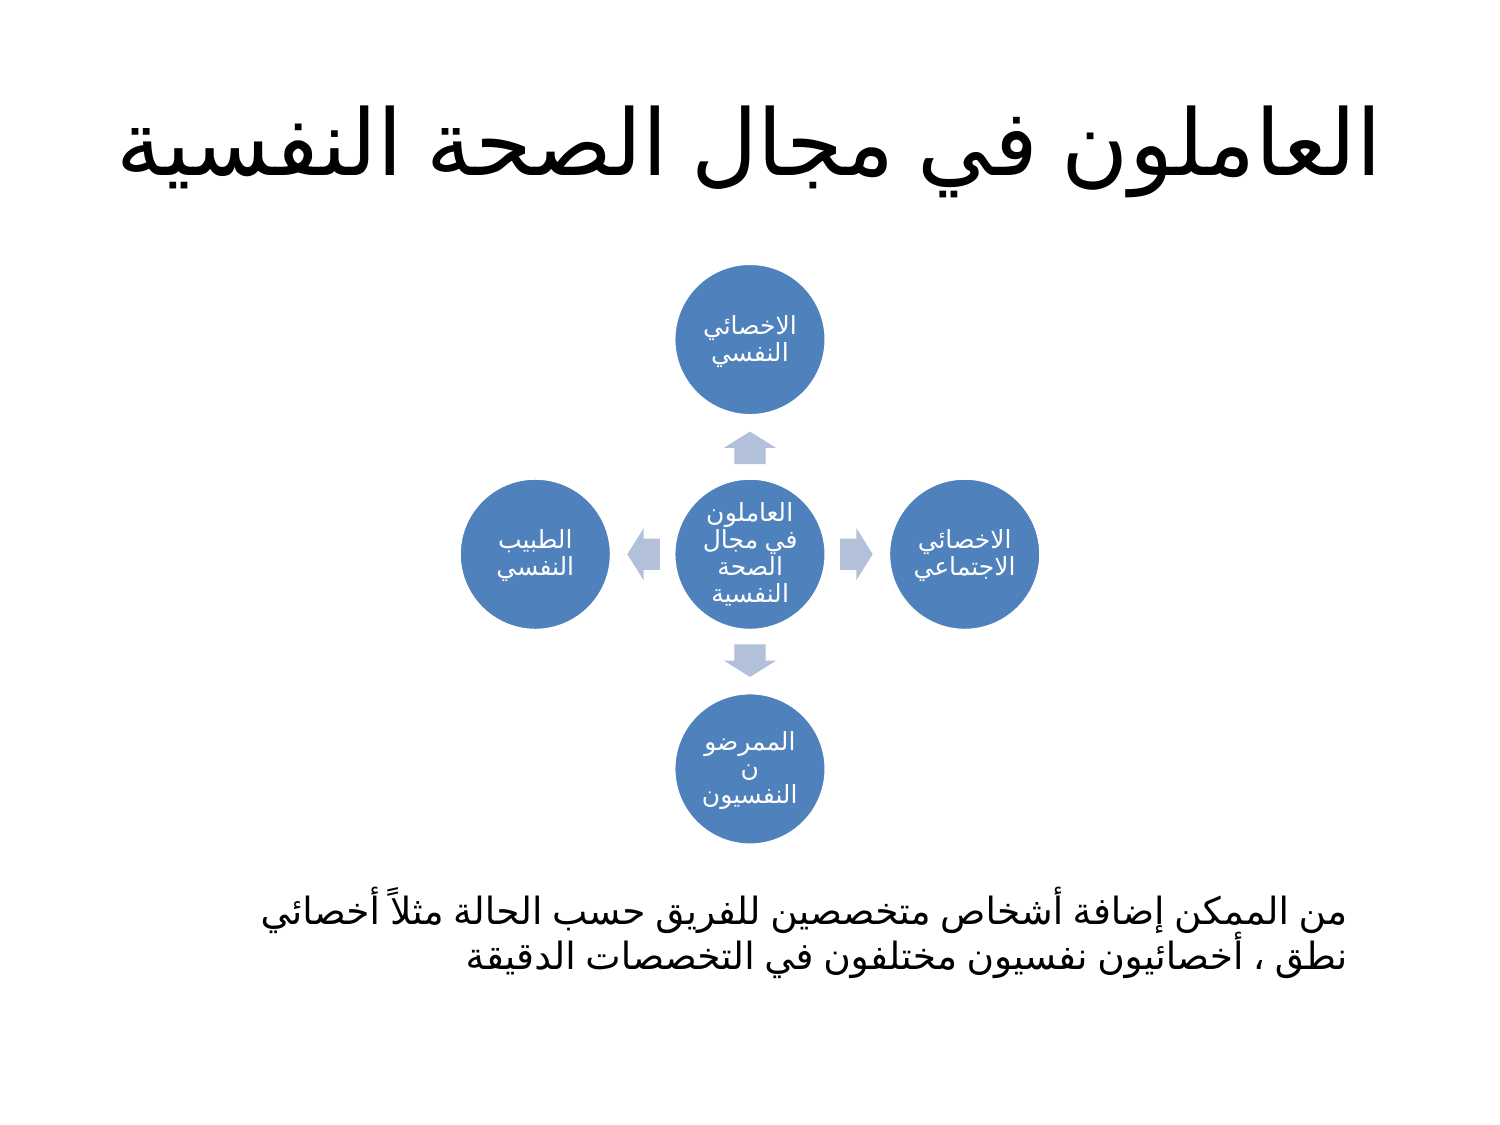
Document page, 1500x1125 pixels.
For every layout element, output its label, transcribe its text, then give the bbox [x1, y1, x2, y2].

title العاملون في مجال الصحة النفسية [75, 45, 1425, 233]
text_box من الممكن إضافة أشخاص متخصصين للفريق حسب الحالة مثلاً أخصائي نطق ، أخصائيون نفسيون مختلفون في التخصصات الدقيقة [146, 879, 1363, 984]
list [74, 262, 1426, 847]
